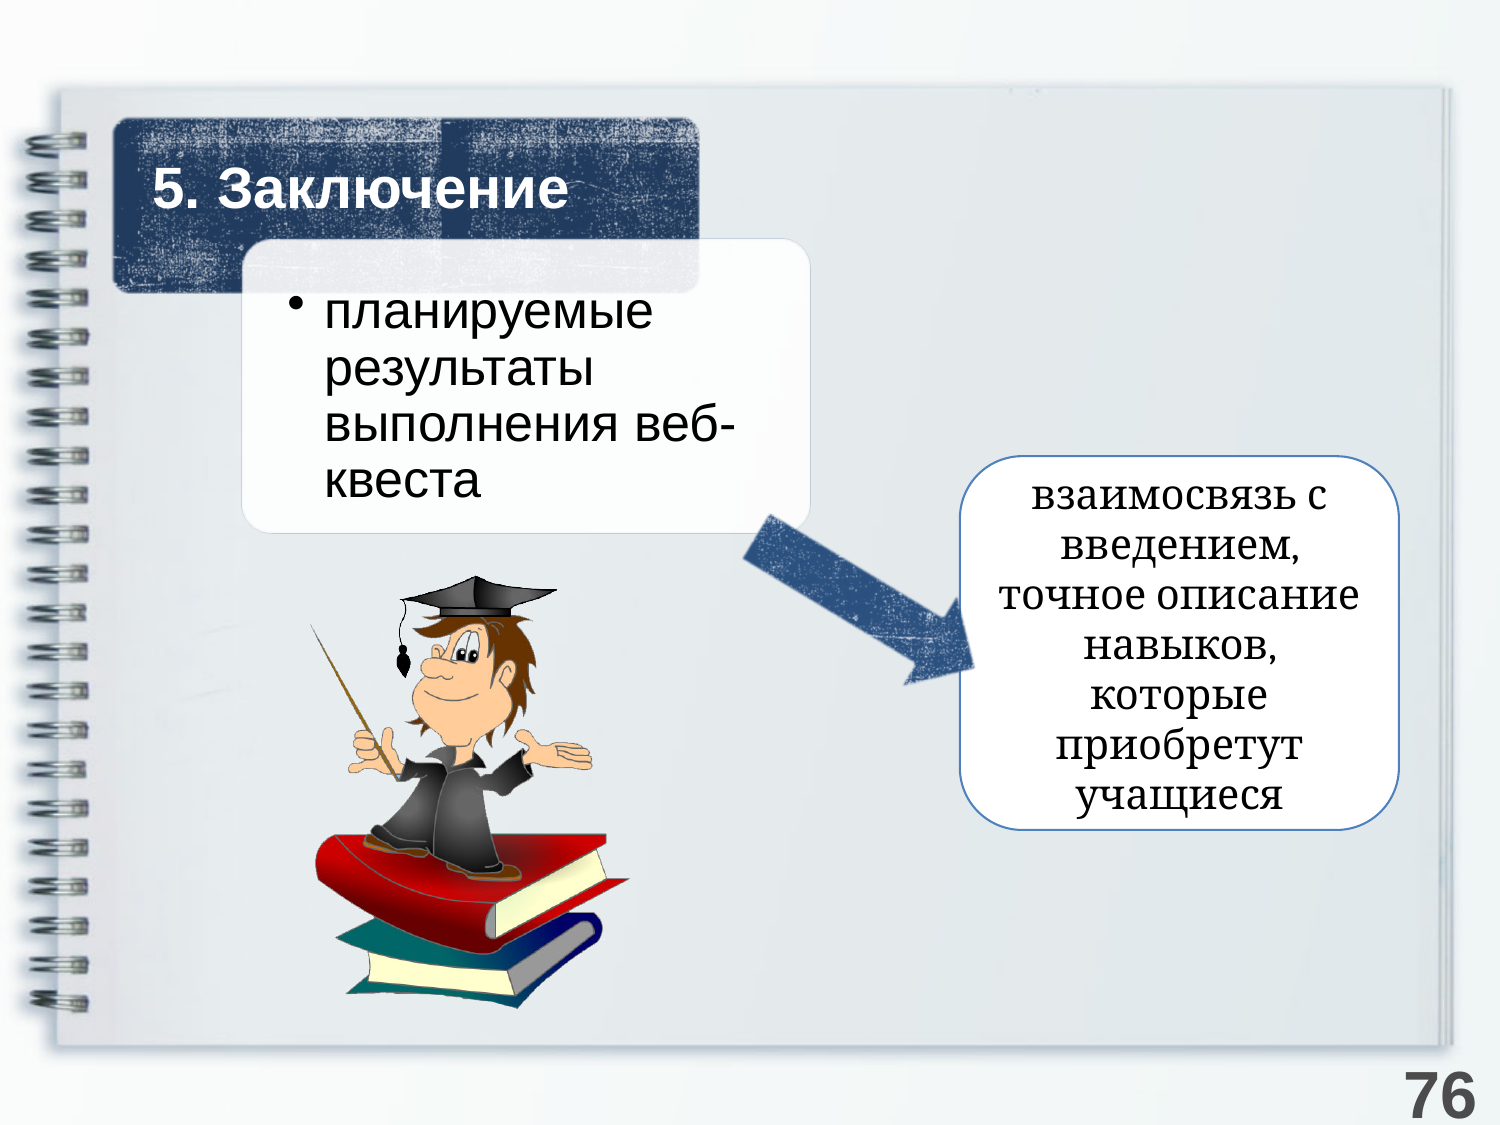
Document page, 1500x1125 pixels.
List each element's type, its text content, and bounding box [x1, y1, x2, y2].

text_box взаимосвязь с введением, точное описание навыков, которые приобретут учащиеся [959, 456, 1399, 830]
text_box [105, 113, 816, 534]
text_box [747, 542, 973, 681]
slide_number 76 [1375, 1043, 1493, 1123]
picture [0, 0, 1500, 1125]
